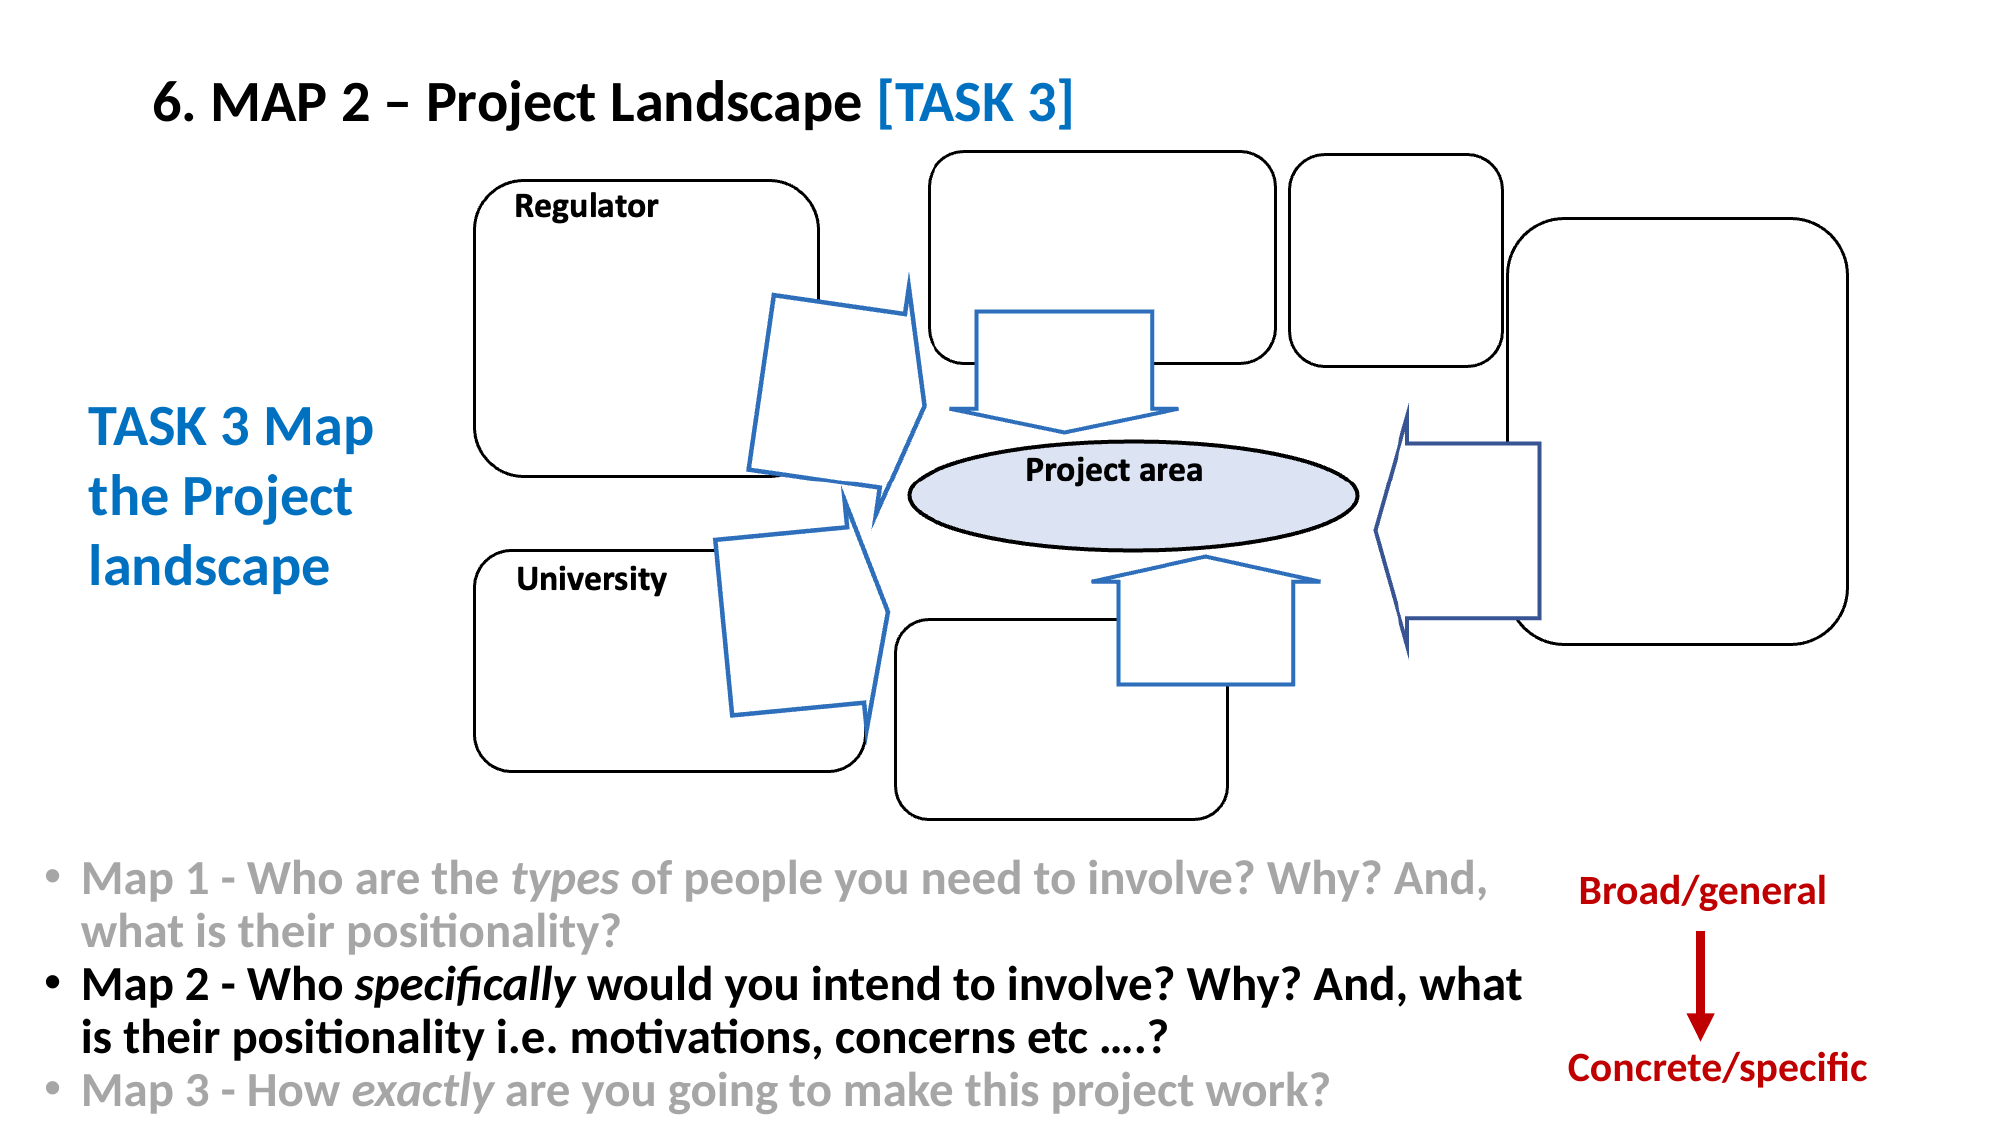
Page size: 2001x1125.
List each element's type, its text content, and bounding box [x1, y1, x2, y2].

text_box Concrete/specific [1553, 1032, 1912, 1098]
text_box Map 1 - Who are the types of people you need to involve? Why? And, what is their positionality? Map 2 - Who specifically would you intend to involve? Why? And, what is their positionality i.e. motivations, concerns etc ….? Map 3 - How exactly are you going to make this project work? [29, 844, 1554, 1125]
text_box Broad/general [1563, 855, 1971, 921]
picture [471, 135, 1863, 829]
title 6. MAP 2 – Project Landscape [TASK 3] [137, 59, 1863, 146]
text_box TASK 3 Map the Project landscape [74, 379, 471, 605]
